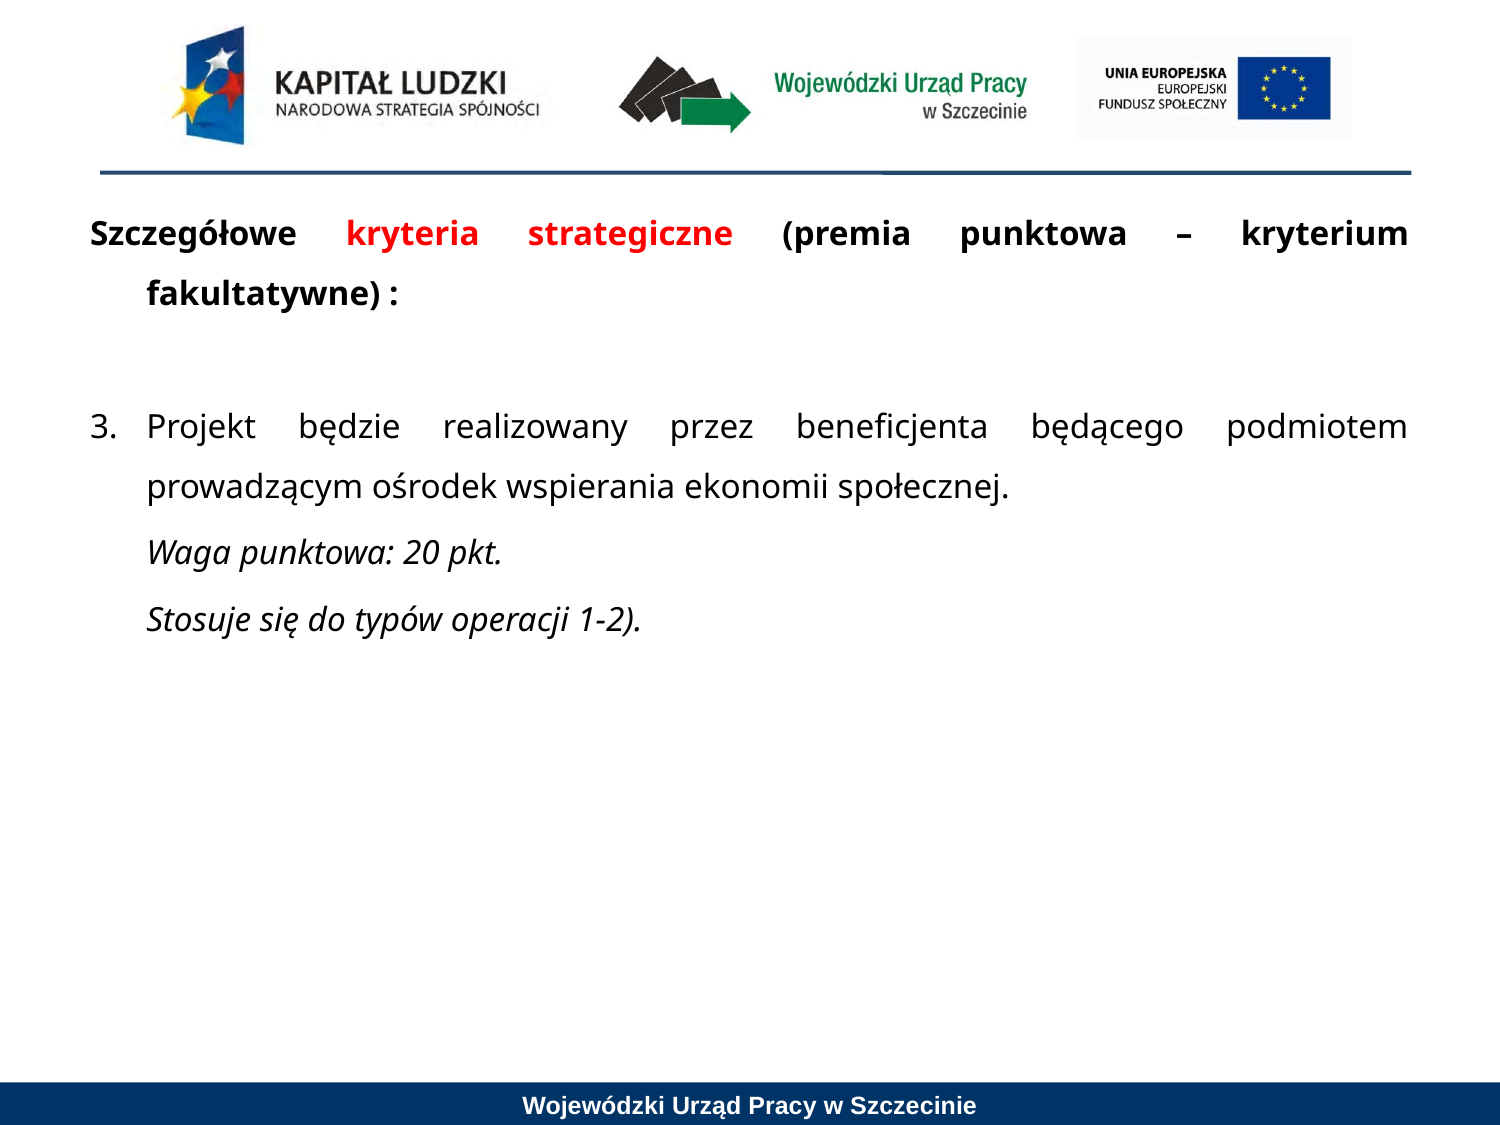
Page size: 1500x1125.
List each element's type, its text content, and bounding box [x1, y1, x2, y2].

picture [159, 24, 1353, 149]
list Szczegółowe kryteria strategiczne (premia punktowa – kryterium fakultatywne) : 3. Projekt będzie realizowany przez beneficjenta będącego podmiotem prowadzącym ośrodek wspierania ekonomii społecznej. Waga punktowa: 20 pkt. Stosuje się do typów operacji 1-2). [74, 184, 1426, 1006]
